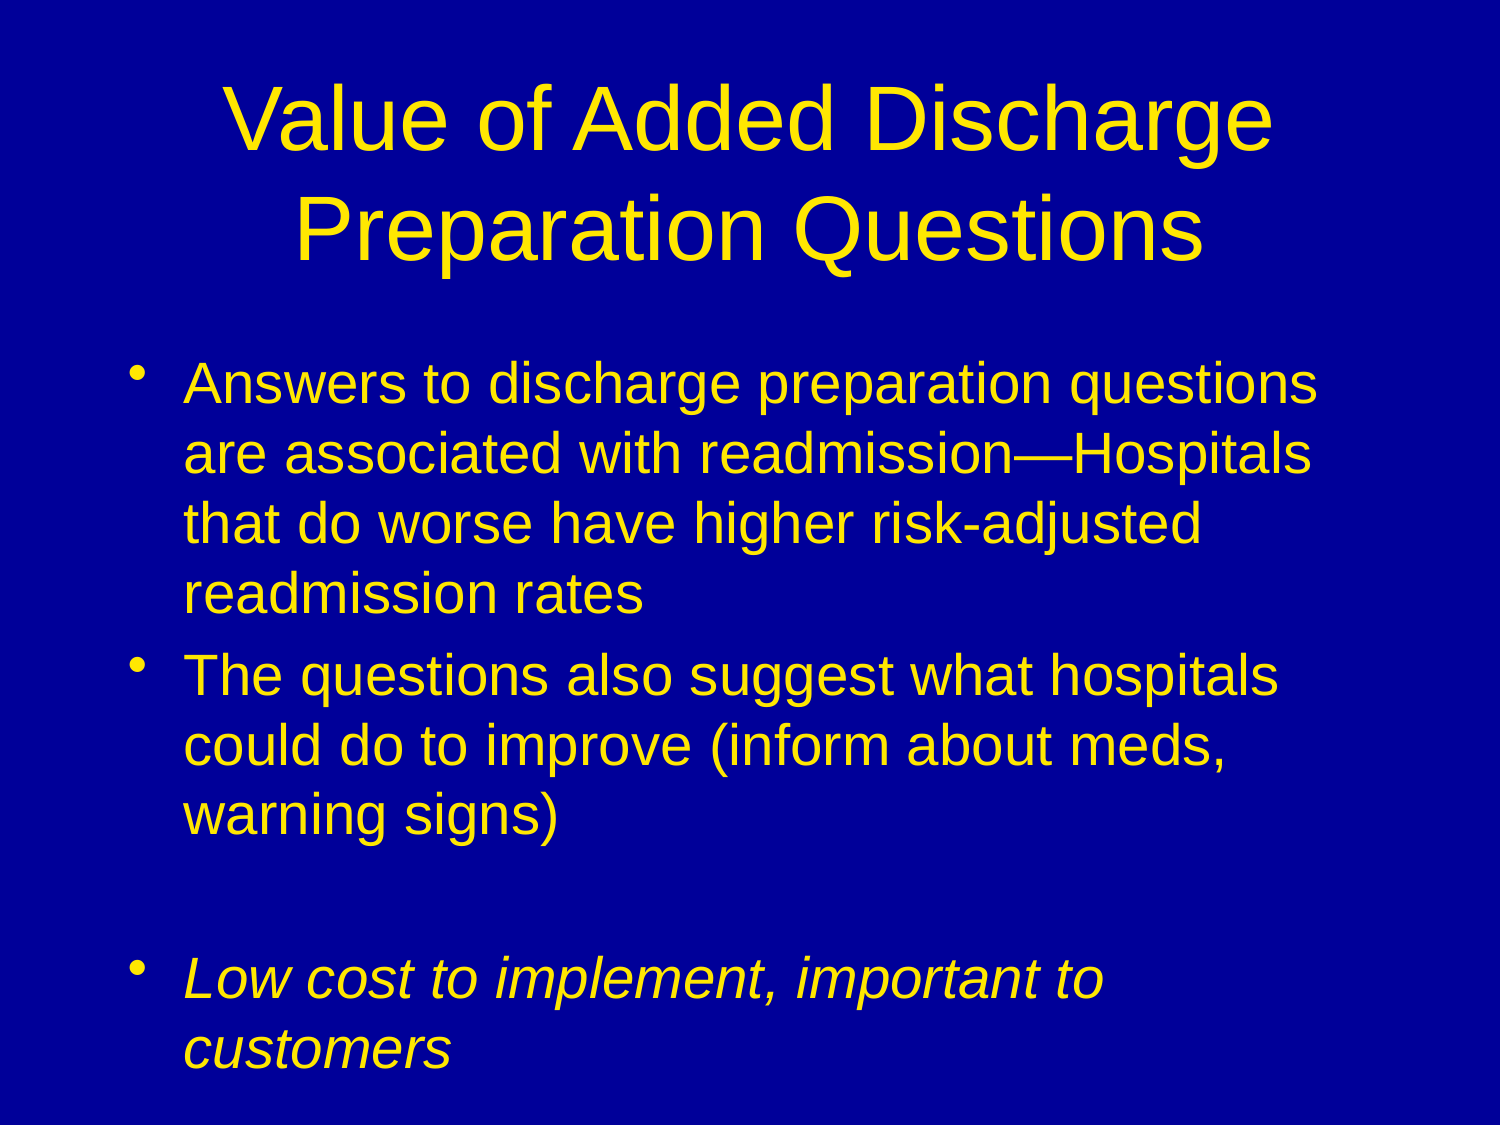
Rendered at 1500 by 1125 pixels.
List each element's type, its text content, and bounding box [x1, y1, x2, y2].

list Answers to discharge preparation questions are associated with readmission—Hospitals that do worse have higher risk-adjusted readmission rates The questions also suggest what hospitals could do to improve (inform about meds, warning signs) Low cost to implement, important to customers [112, 337, 1388, 1013]
title Value of Added Discharge Preparation Questions [112, 74, 1388, 263]
